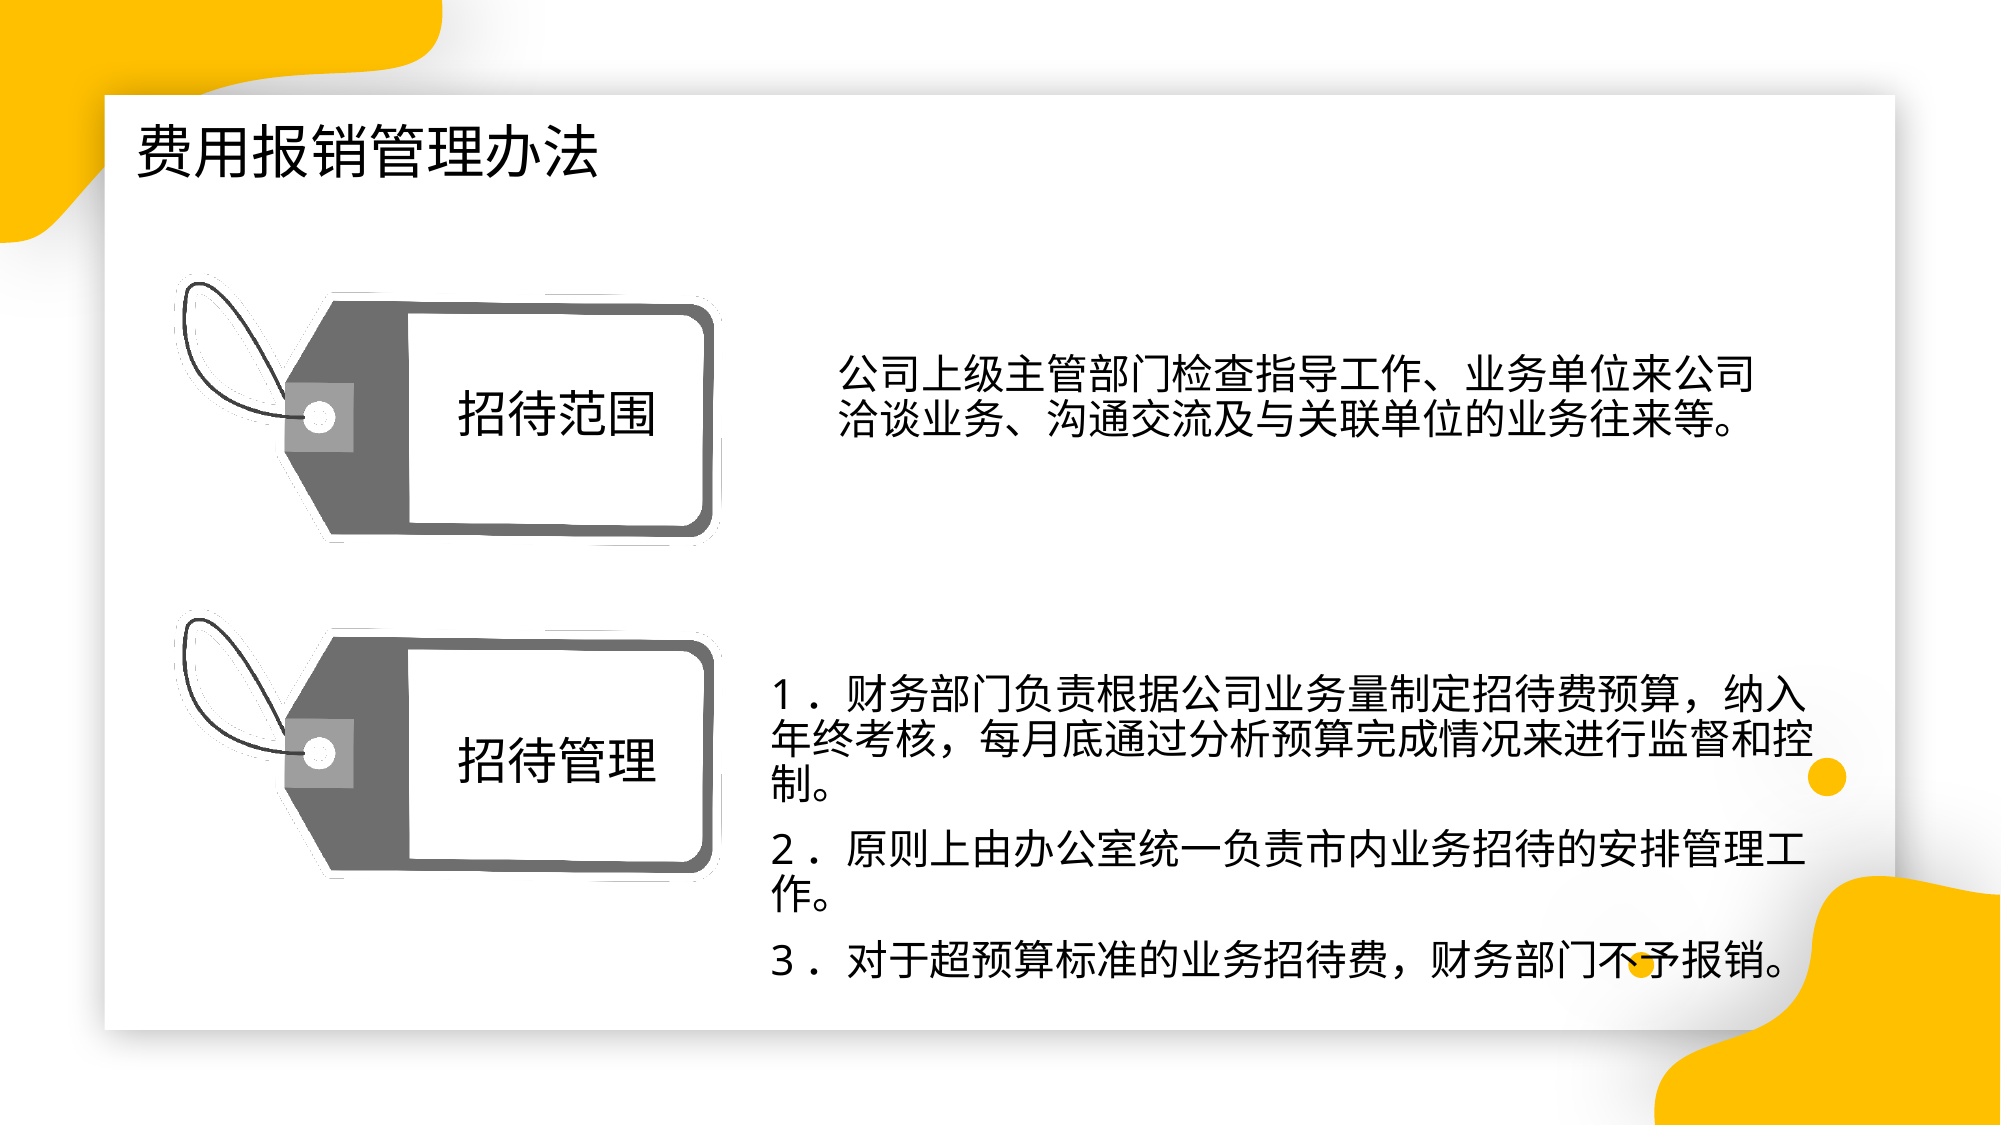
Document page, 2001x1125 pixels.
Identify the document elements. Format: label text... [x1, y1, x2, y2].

picture [157, 195, 741, 948]
text_box 费用报销管理办法 [120, 107, 958, 193]
text_box 公司上级主管部门检查指导工作、业务单位来公司洽谈业务、沟通交流及与关联单位的业务往来等。 [822, 345, 1786, 481]
text_box 1．财务部门负责根据公司业务量制定招待费预算，纳入年终考核，每月底通过分析预算完成情况来进行监督和控制。 2．原则上由办公室统一负责市内业务招待的安排管理工作。 3．对于超预算标准的业务招待费，财务部门不予报销。 [755, 665, 1853, 900]
